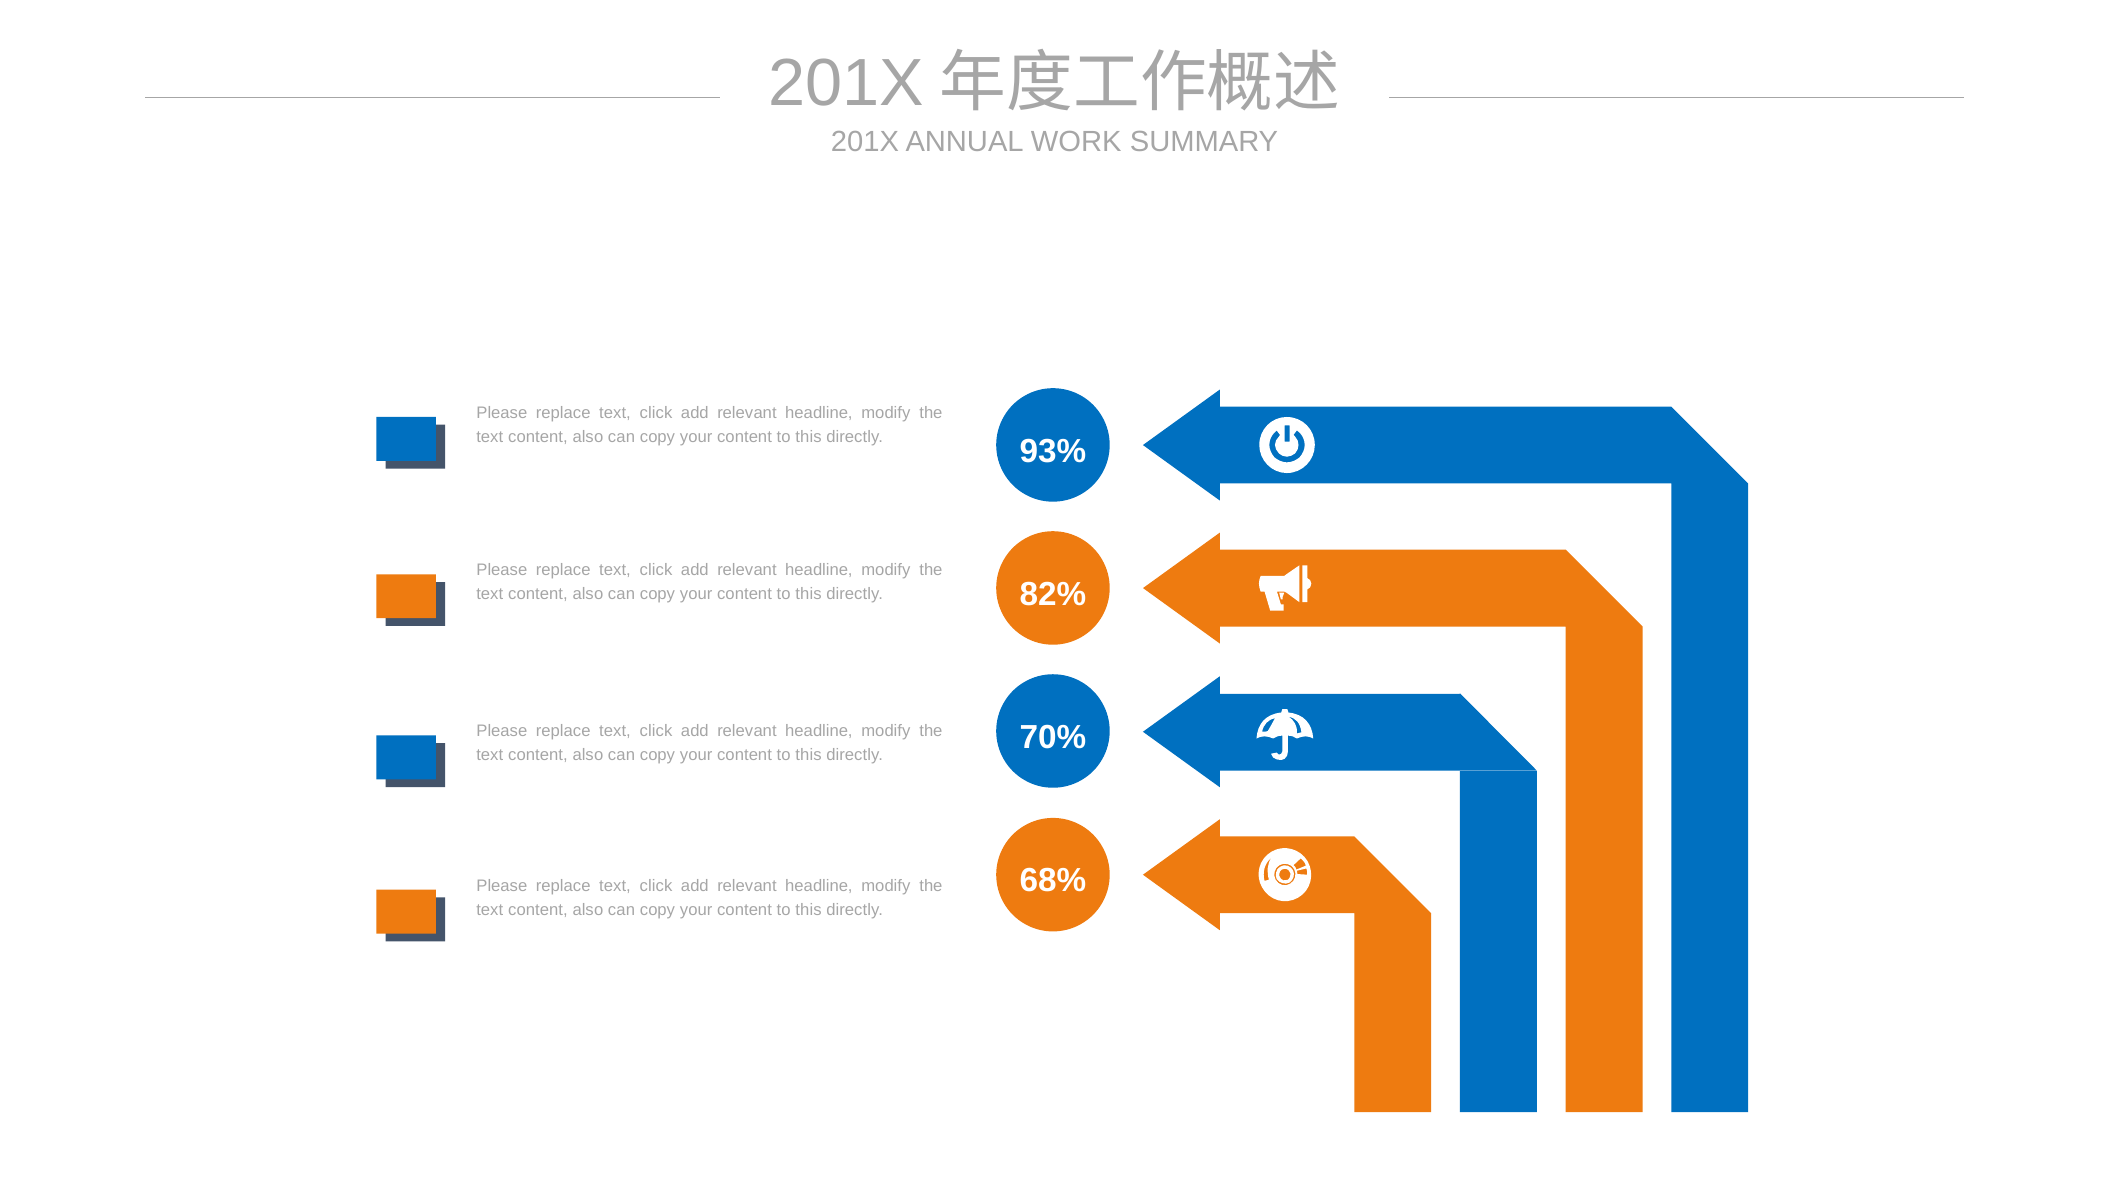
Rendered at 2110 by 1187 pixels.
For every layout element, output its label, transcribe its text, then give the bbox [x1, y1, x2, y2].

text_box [1142, 389, 1749, 1112]
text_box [1142, 819, 1432, 1112]
text_box 201X ANNUAL WORK SUMMARY [824, 122, 1285, 158]
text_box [996, 388, 1110, 502]
text_box 201X年度工作概述 [730, 38, 1379, 96]
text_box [996, 531, 1110, 645]
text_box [376, 889, 446, 942]
text_box Please replace text, click add relevant headline, modify the text content, also can copy your content to this directly. [461, 547, 959, 611]
text_box Please replace text, click add relevant headline, modify the text content, also can copy your content to this directly. [461, 863, 959, 926]
text_box Please replace text, click add relevant headline, modify the text content, also can copy your content to this directly. [461, 708, 959, 772]
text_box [376, 735, 446, 788]
text_box 201X年度工作概述 [730, 98, 1379, 119]
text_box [996, 674, 1110, 788]
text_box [996, 817, 1110, 932]
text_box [376, 574, 446, 626]
text_box Please replace text, click add relevant headline, modify the text content, also can copy your content to this directly. [461, 390, 959, 453]
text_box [376, 416, 446, 469]
